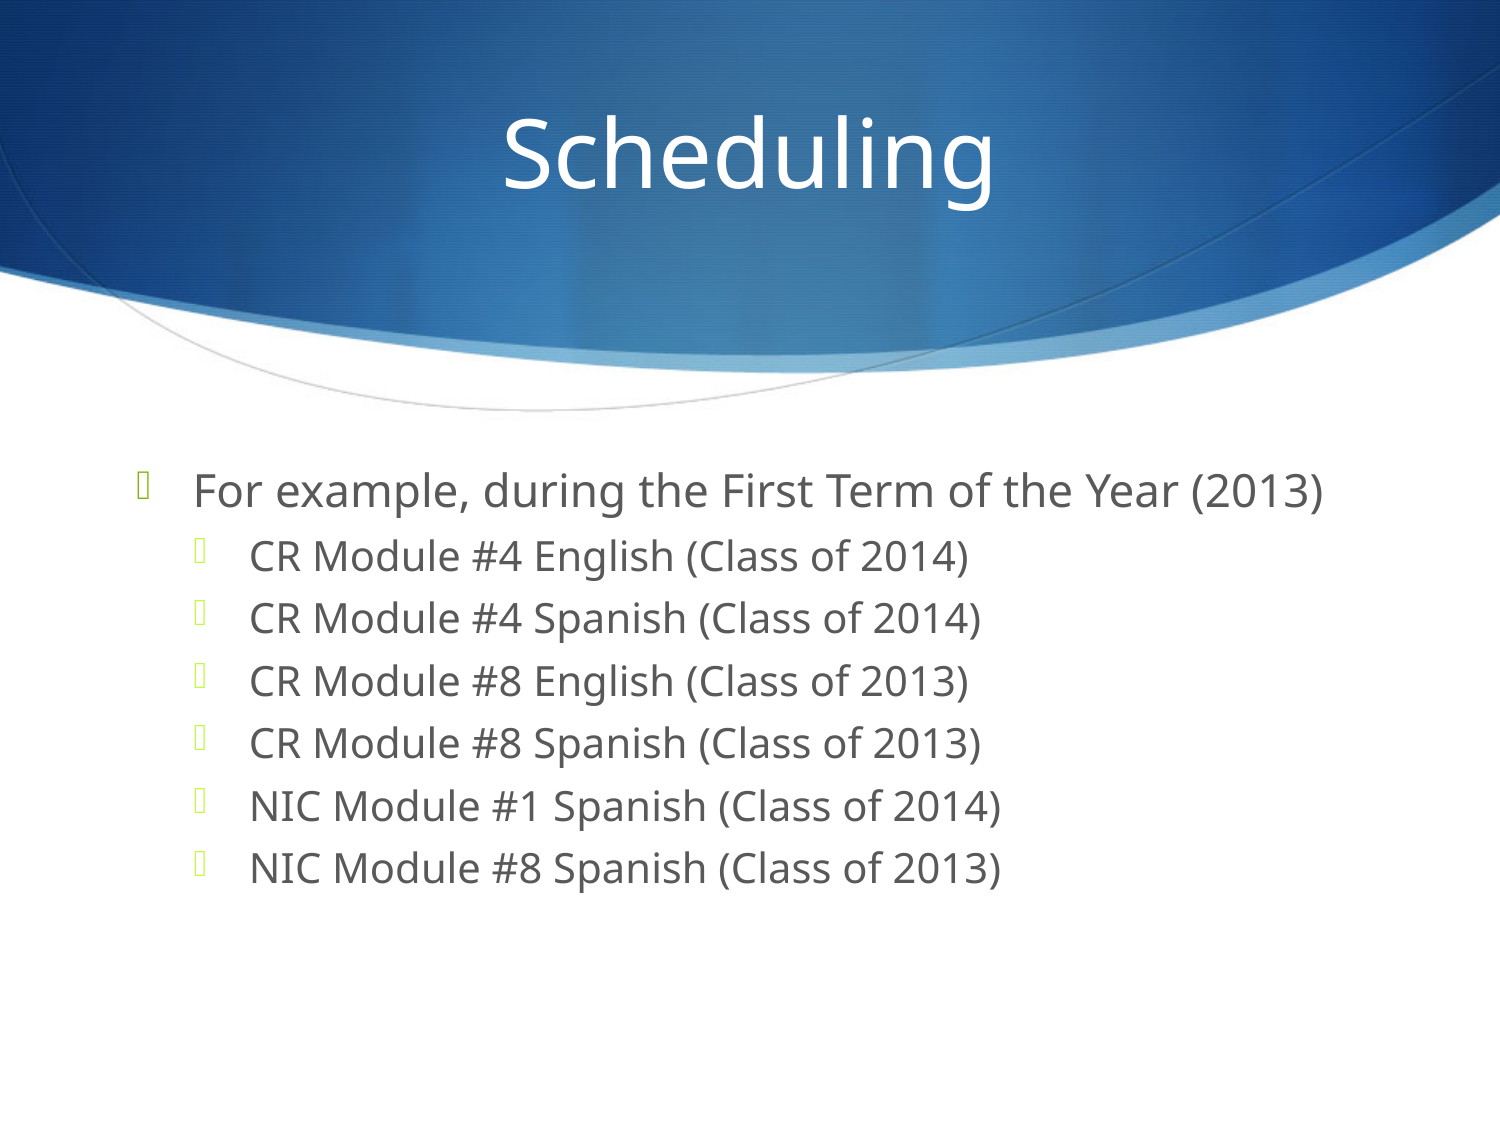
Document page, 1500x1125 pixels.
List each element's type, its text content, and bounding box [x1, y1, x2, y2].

title Scheduling [75, 56, 1425, 245]
list For example, during the First Term of the Year (2013) CR Module #4 English (Class of 2014) CR Module #4 Spanish (Class of 2014) CR Module #8 English (Class of 2013) CR Module #8 Spanish (Class of 2013) NIC Module #1 Spanish (Class of 2014) NIC Module #8 Spanish (Class of 2013) [121, 454, 1379, 991]
picture [0, 0, 1500, 1125]
